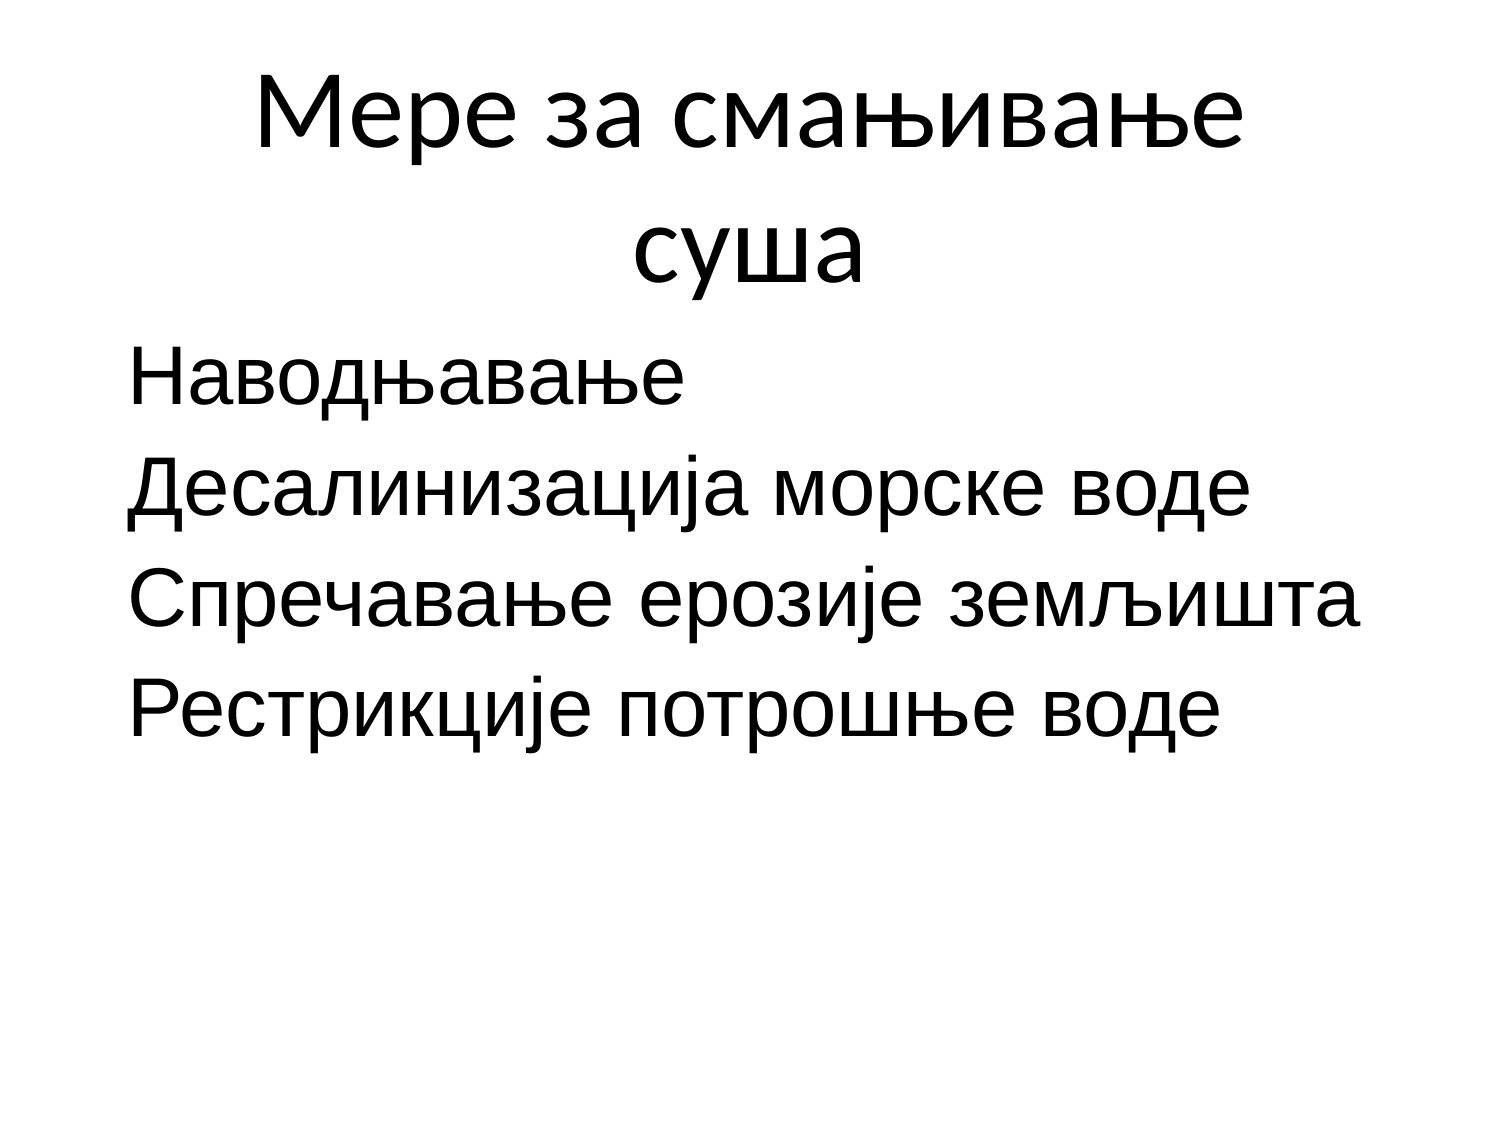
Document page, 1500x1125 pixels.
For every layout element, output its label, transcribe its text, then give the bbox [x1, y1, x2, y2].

title Мере за смањивање суша [112, 26, 1388, 313]
list Наводњавање Десалинизација морске воде Спречавање ерозије земљишта Рестрикције потрошње воде [112, 324, 1388, 1125]
